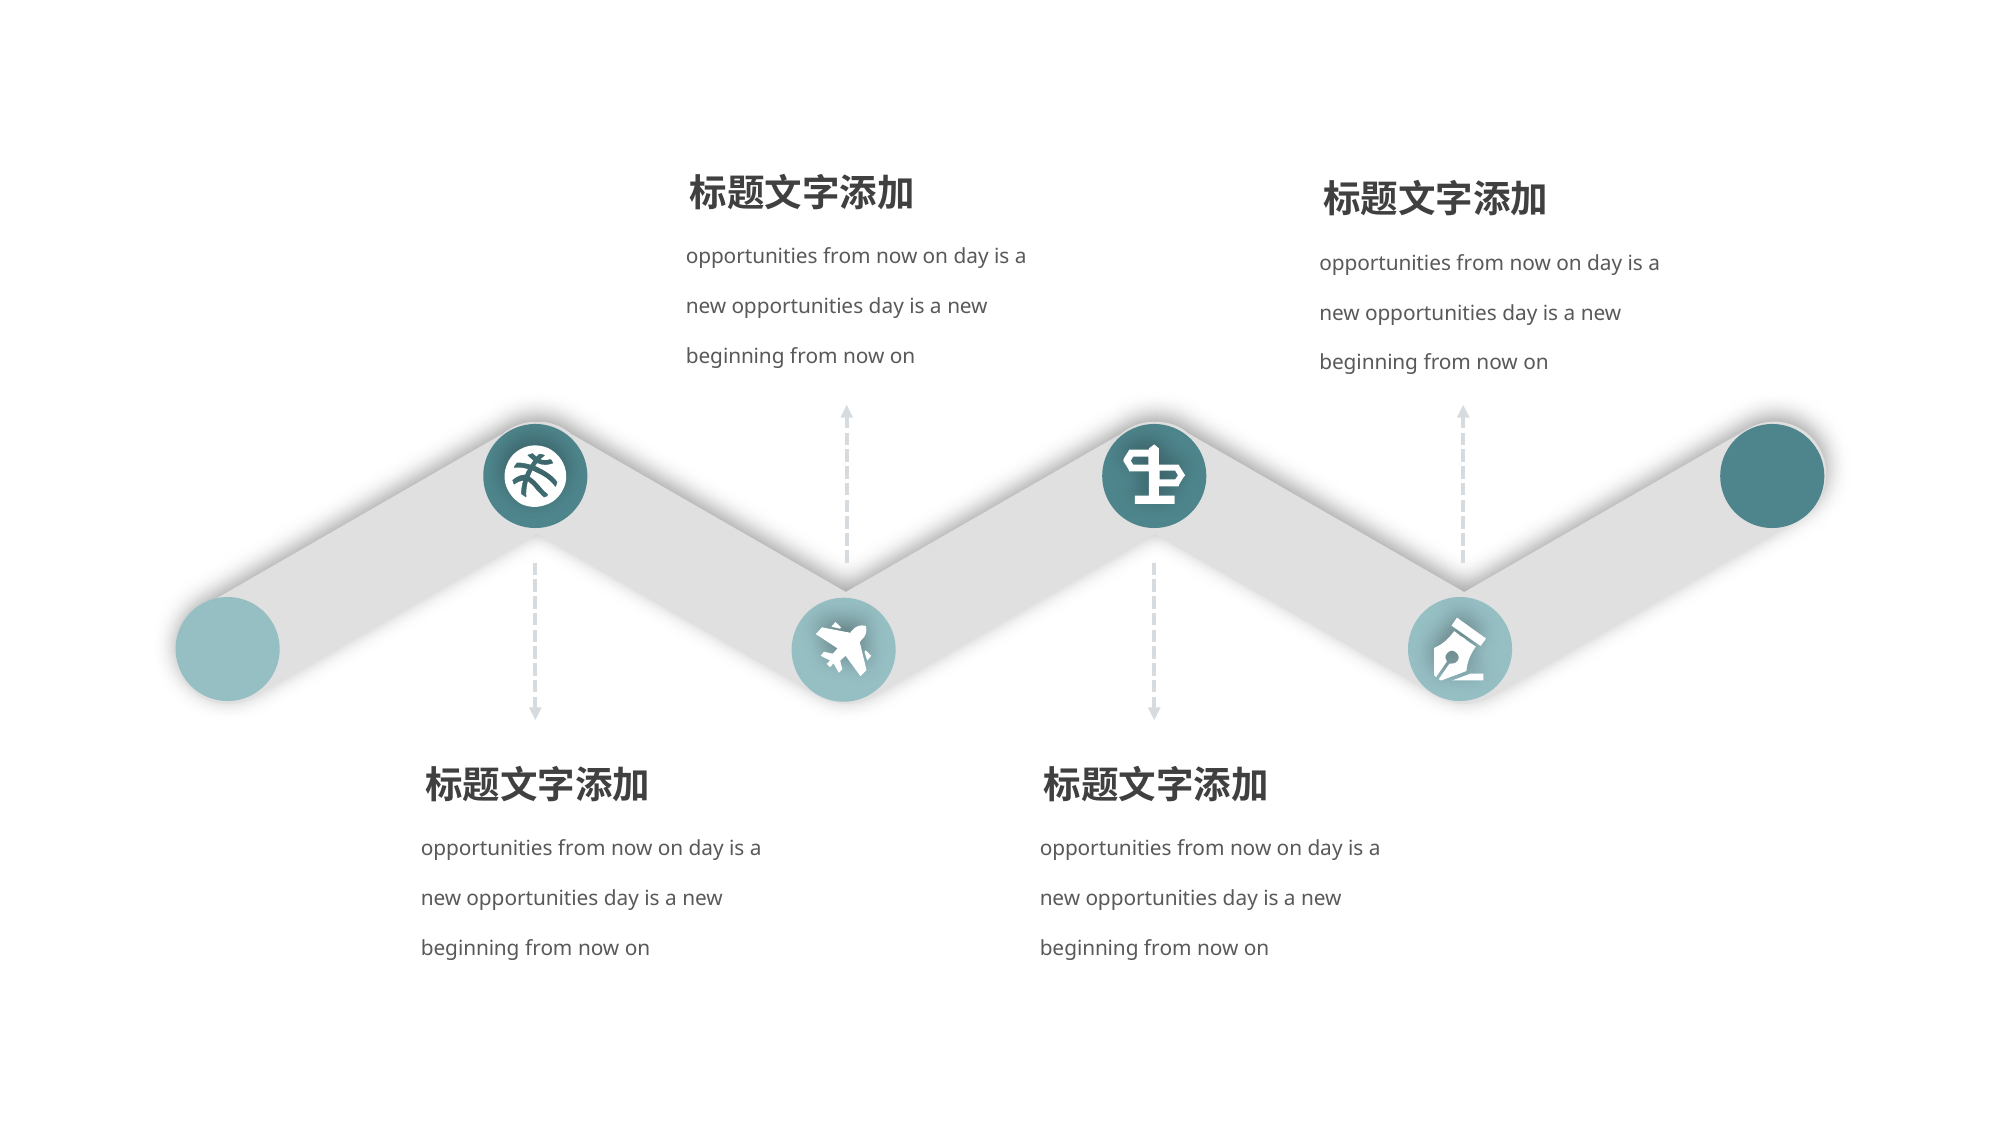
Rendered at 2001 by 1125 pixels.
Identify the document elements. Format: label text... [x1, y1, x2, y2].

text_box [175, 201, 1825, 924]
text_box 标题文字添加 [675, 152, 1012, 201]
text_box opportunities from now on day is a new opportunities day is a new beginning from now on [1029, 924, 1422, 965]
text_box 标题文字添加 [1308, 158, 1645, 201]
text_box opportunities from now on day is a new opportunities day is a new beginning from now on [410, 924, 803, 965]
